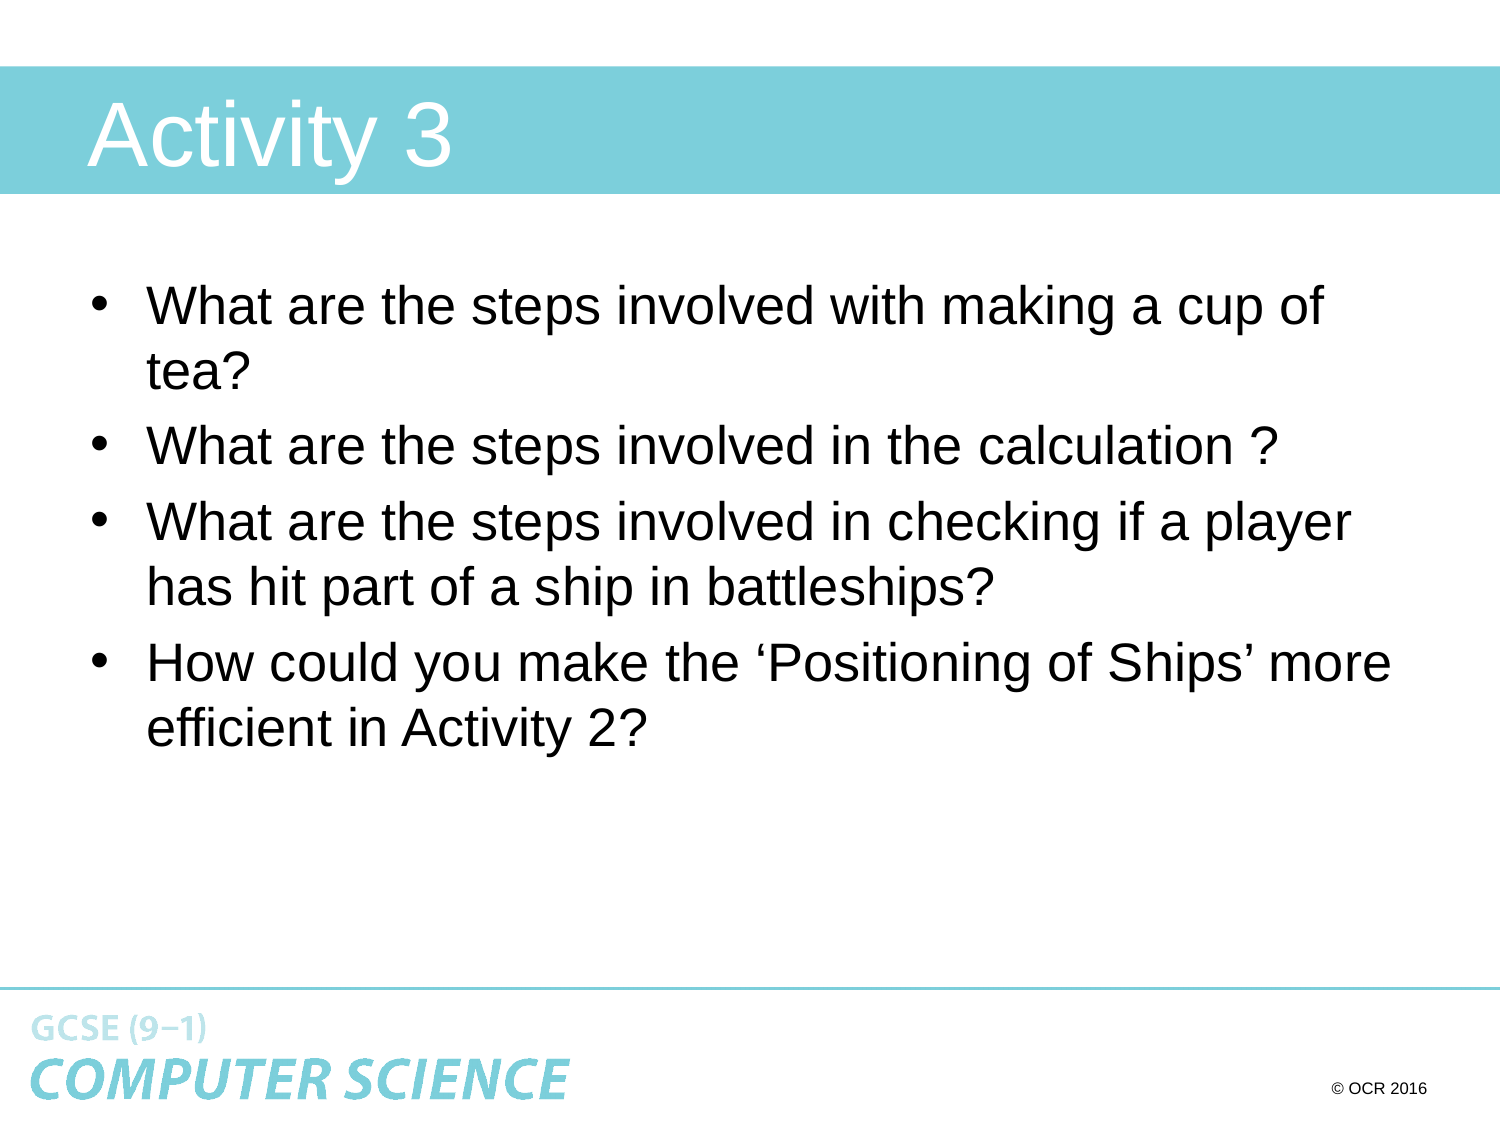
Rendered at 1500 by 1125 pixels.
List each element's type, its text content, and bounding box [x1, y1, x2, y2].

picture [0, 987, 1500, 1124]
title Activity 3 [0, 66, 1500, 194]
